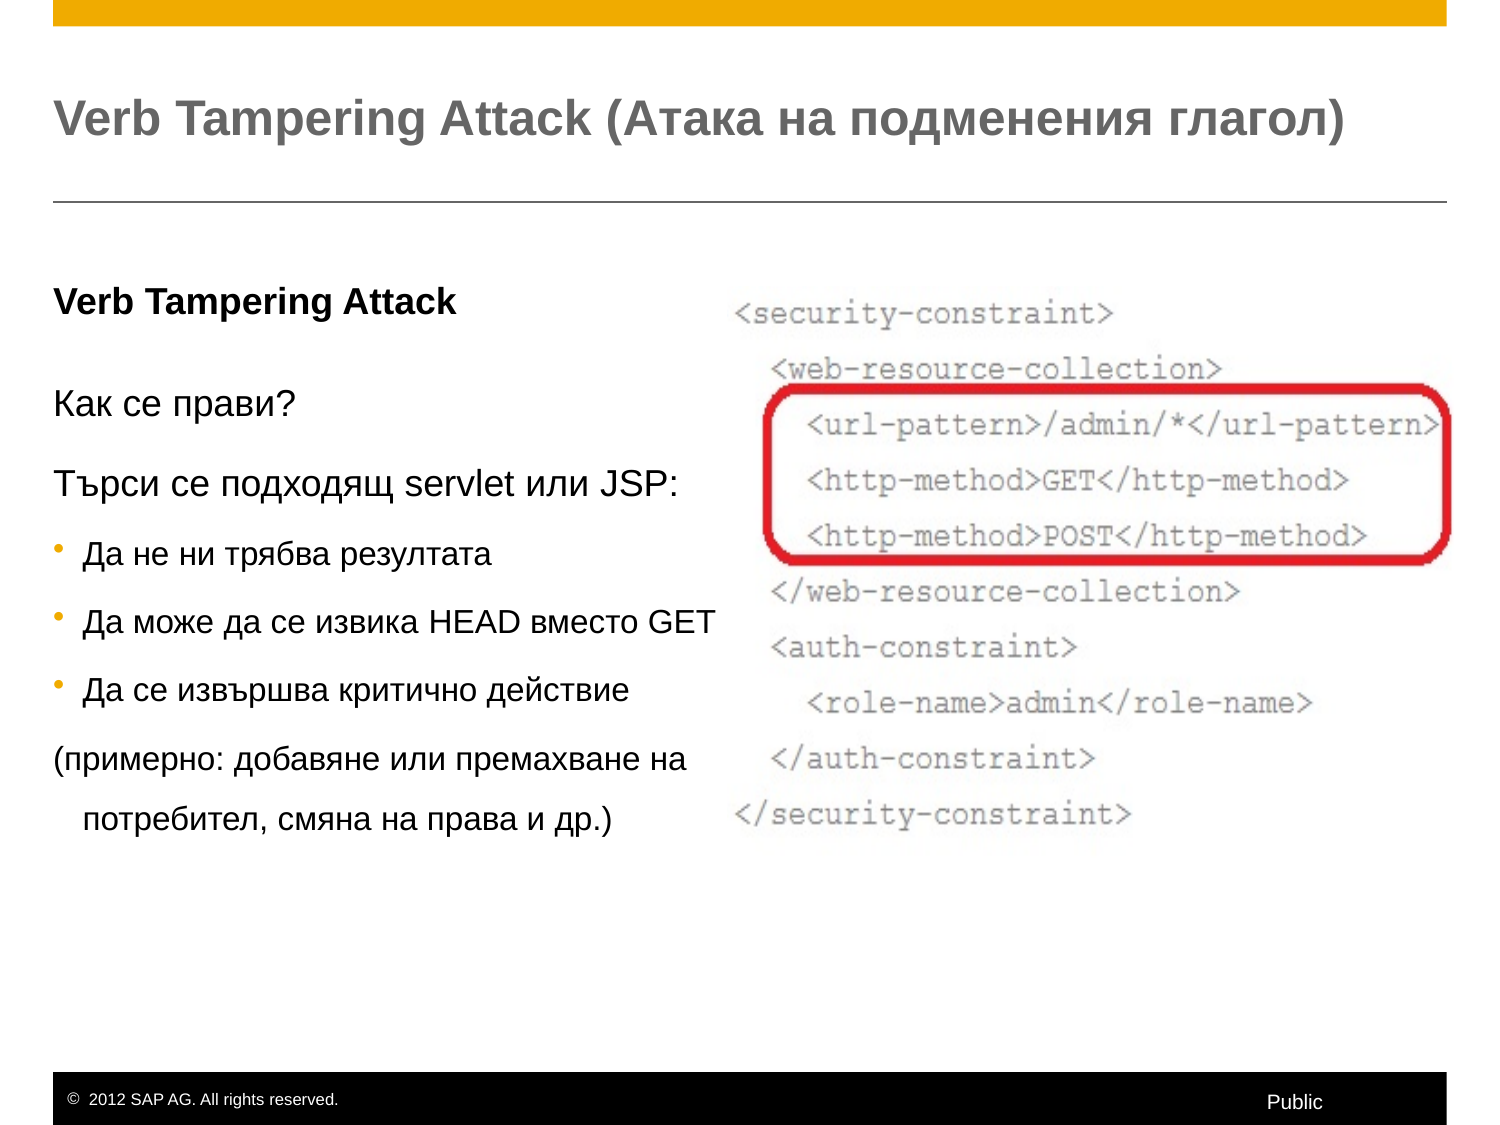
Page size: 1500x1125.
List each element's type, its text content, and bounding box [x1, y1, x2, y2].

picture [727, 286, 1468, 859]
title Verb Tampering Attack (Атака на подменения глагол) [53, 53, 1447, 178]
list Verb Tampering Attack Как се прави? Търси се подходящ servlet или JSP: Да не ни трябва резултата Да може да се извика HEAD вместо GET Да се извършва критично действие (примерно: добавяне или премахване на потребител, смяна на права и др.) [53, 277, 737, 998]
